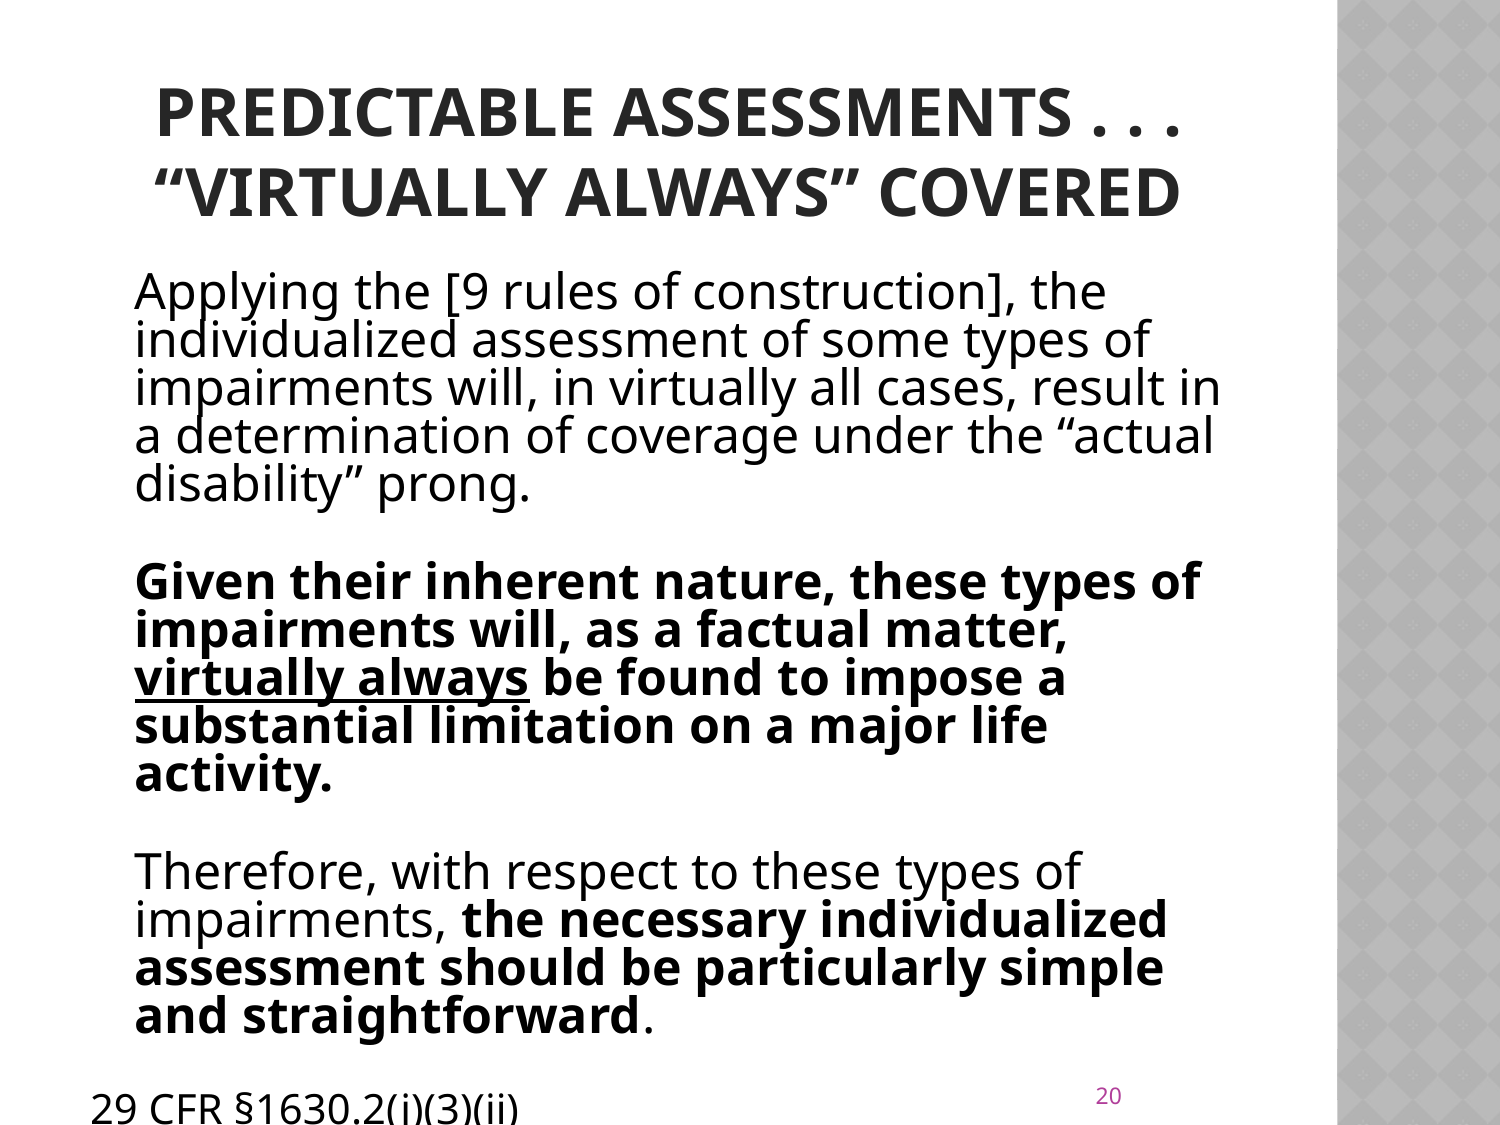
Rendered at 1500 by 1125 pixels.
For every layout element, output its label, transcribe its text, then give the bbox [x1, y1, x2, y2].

slide_number 20 [1025, 1075, 1123, 1113]
list Applying the [9 rules of construction], the individualized assessment of some types of impairments will, in virtually all cases, result in a determination of coverage under the “actual disability” prong. Given their inherent nature, these types of impairments will, as a factual matter, virtually always be found to impose a substantial limitation on a major life activity. Therefore, with respect to these types of impairments, the necessary individualized assessment should be particularly simple and straightforward. 29 CFR §1630.2(j)(3)(ii) [74, 263, 1263, 1125]
title Predictable assessments . . . “Virtually always” covered [74, 43, 1263, 230]
